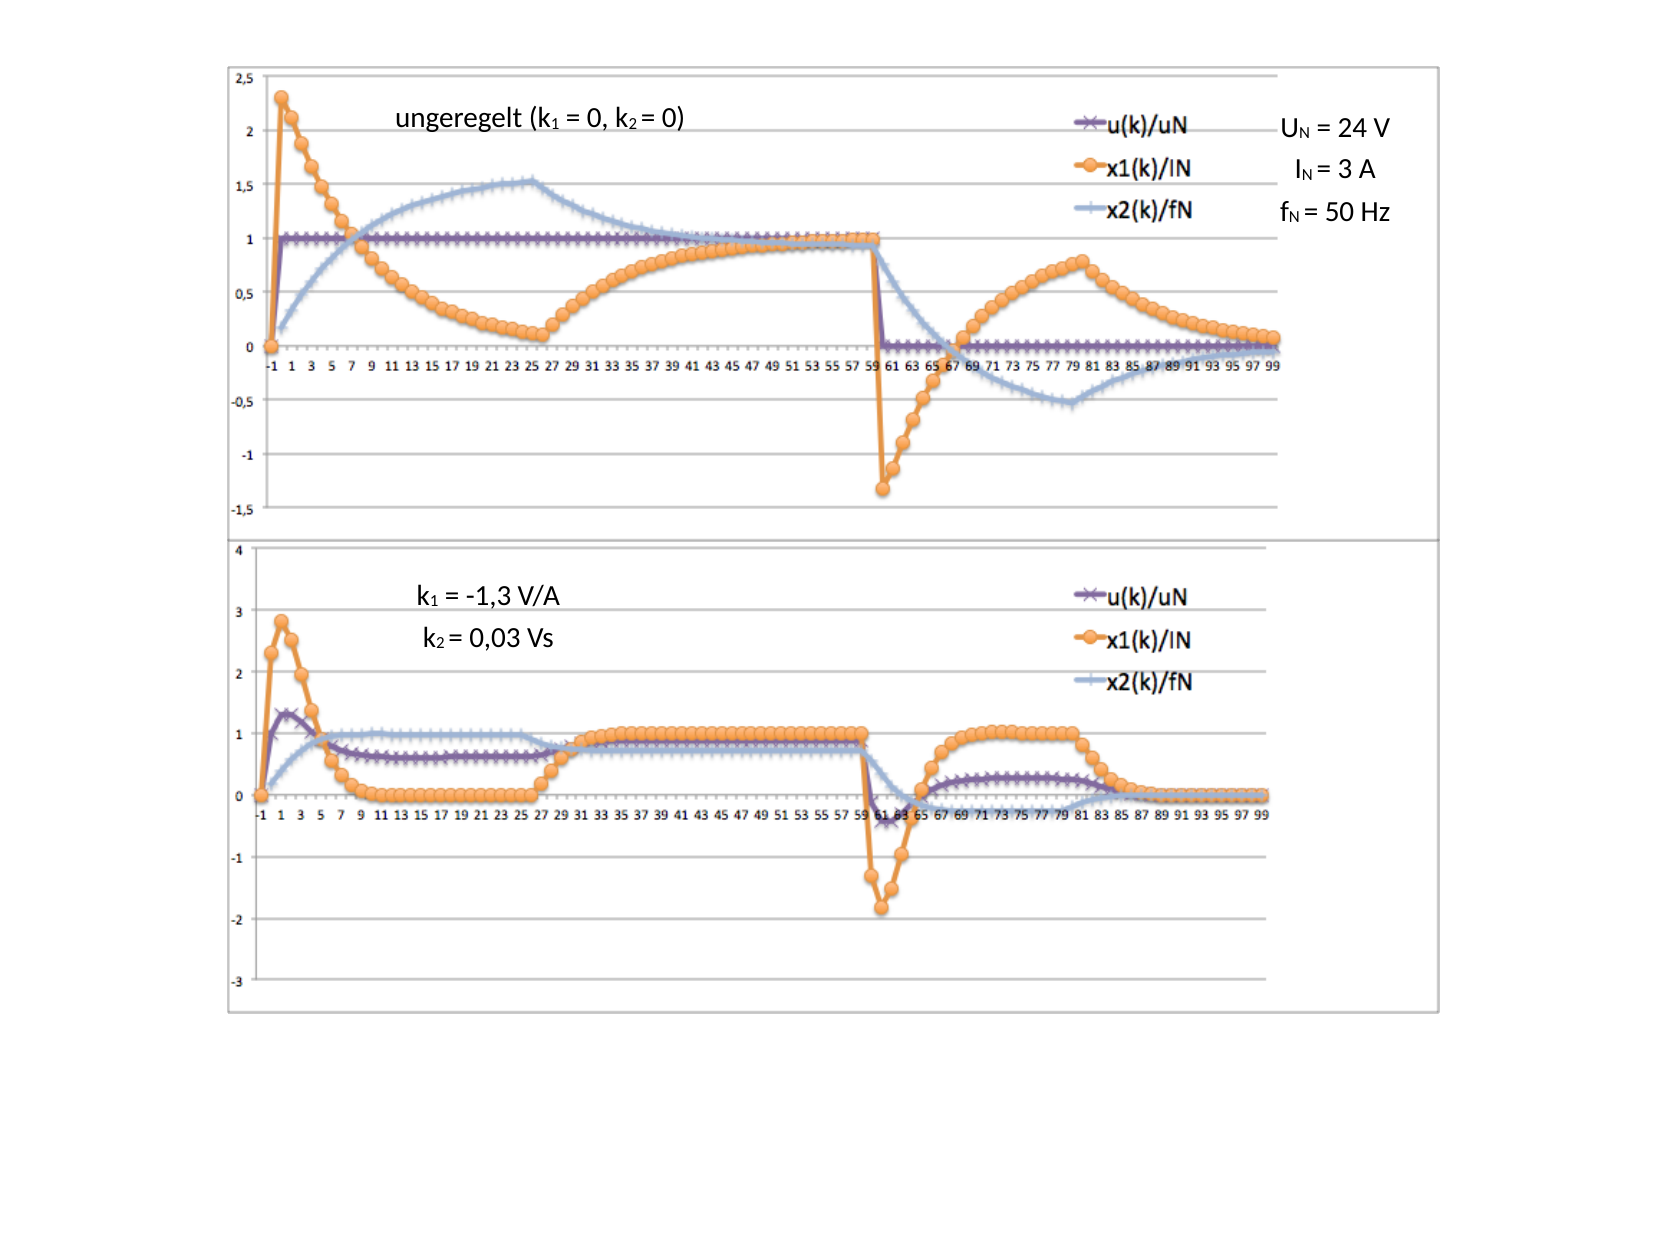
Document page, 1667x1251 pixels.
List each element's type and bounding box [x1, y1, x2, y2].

picture [227, 66, 1440, 1014]
